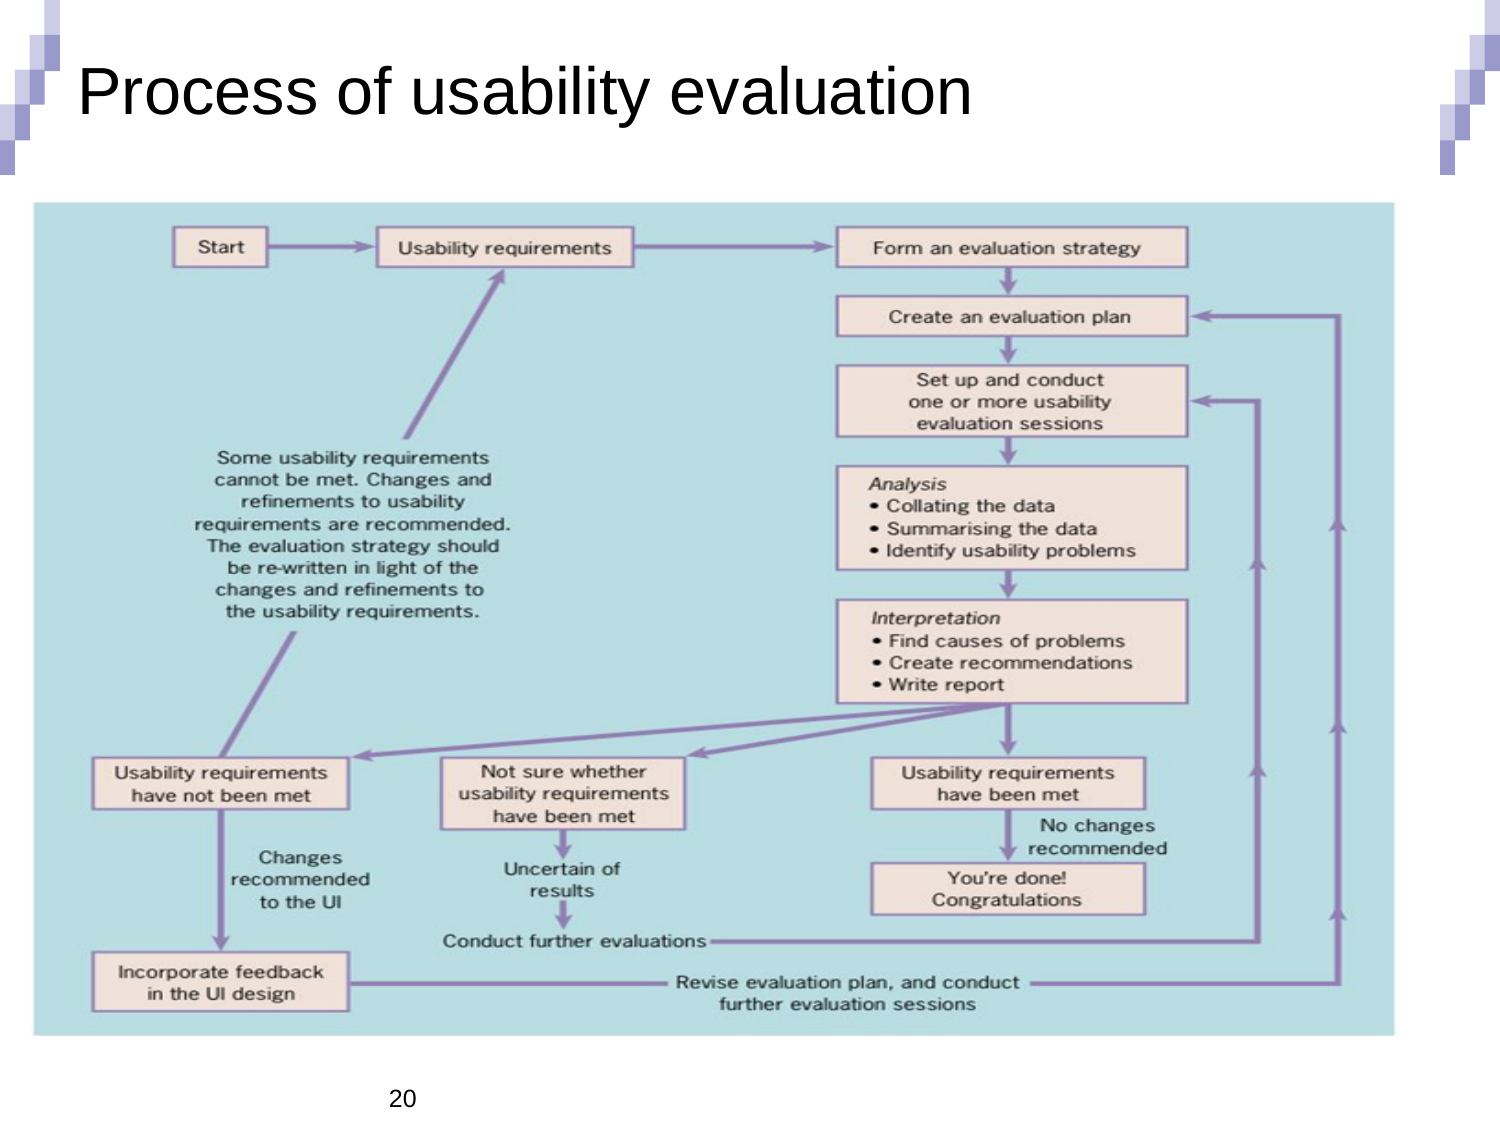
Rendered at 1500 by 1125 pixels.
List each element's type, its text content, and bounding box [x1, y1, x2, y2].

slide_number 20 [81, 1044, 433, 1120]
picture [29, 199, 1401, 1036]
title Process of usability evaluation [62, 0, 1438, 176]
